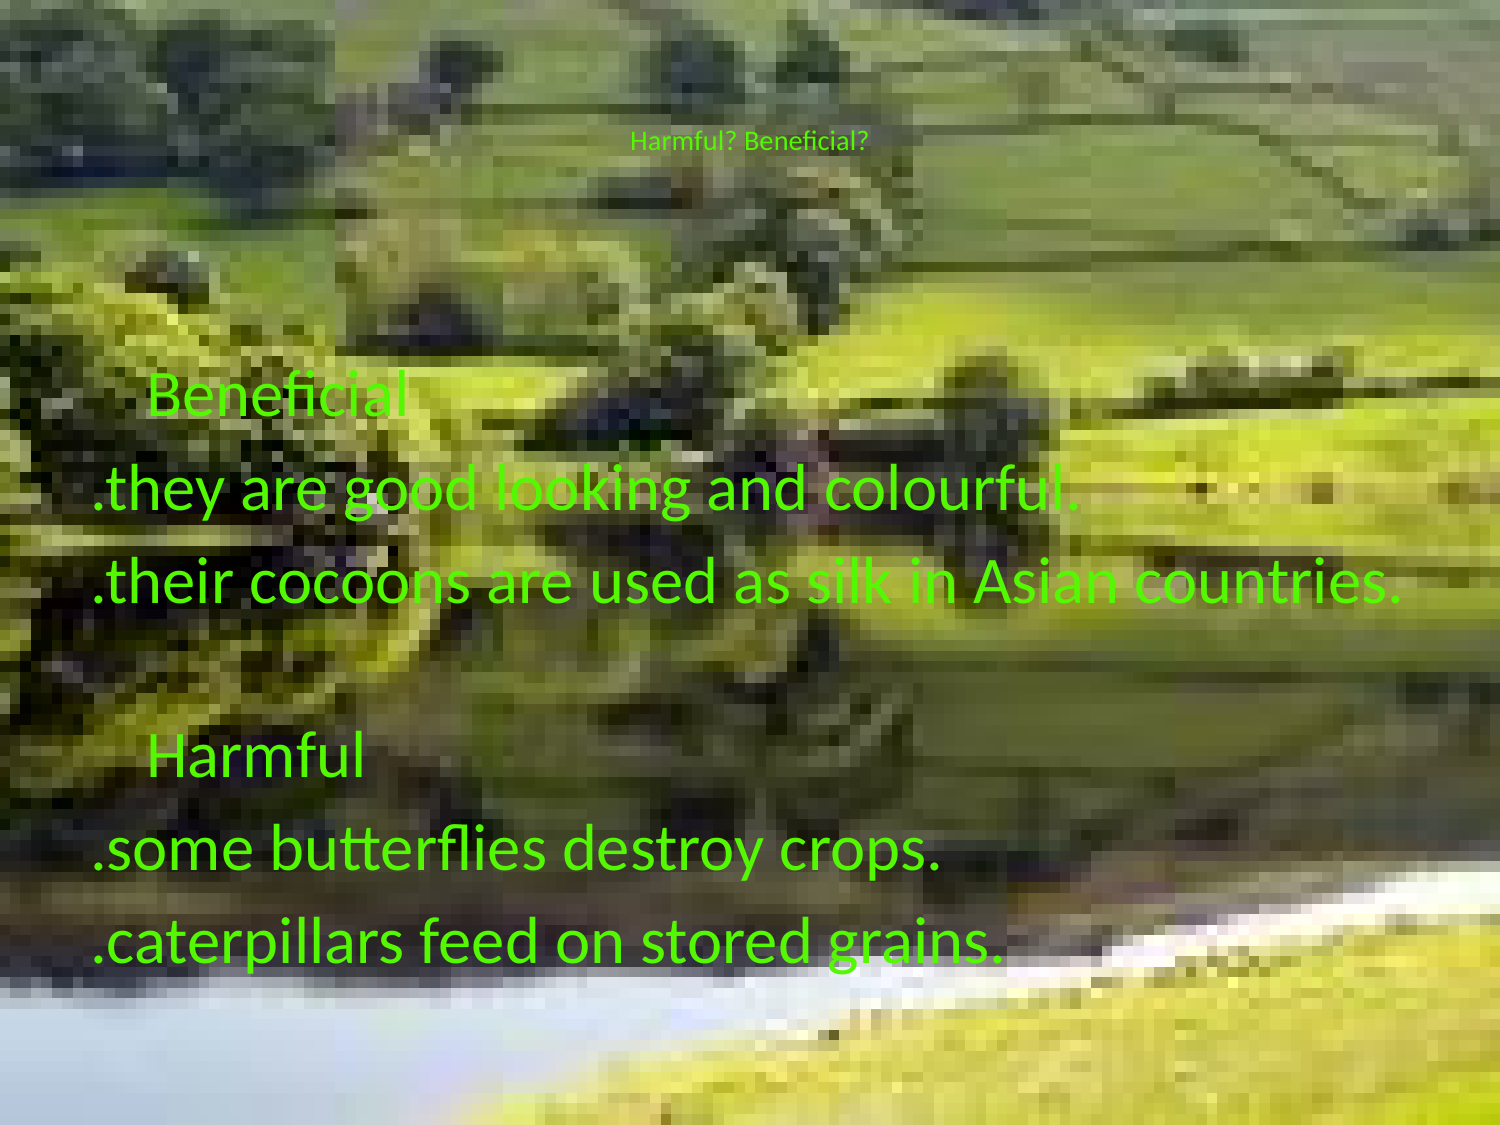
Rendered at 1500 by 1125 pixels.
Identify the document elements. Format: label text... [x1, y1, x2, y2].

title Harmful? Beneficial? [75, 45, 1425, 233]
list Beneficial .they are good looking and colourful. .their cocoons are used as silk in Asian countries. Harmful .some butterflies destroy crops. .caterpillars feed on stored grains. [75, 262, 1425, 1005]
picture [0, 0, 1500, 1125]
